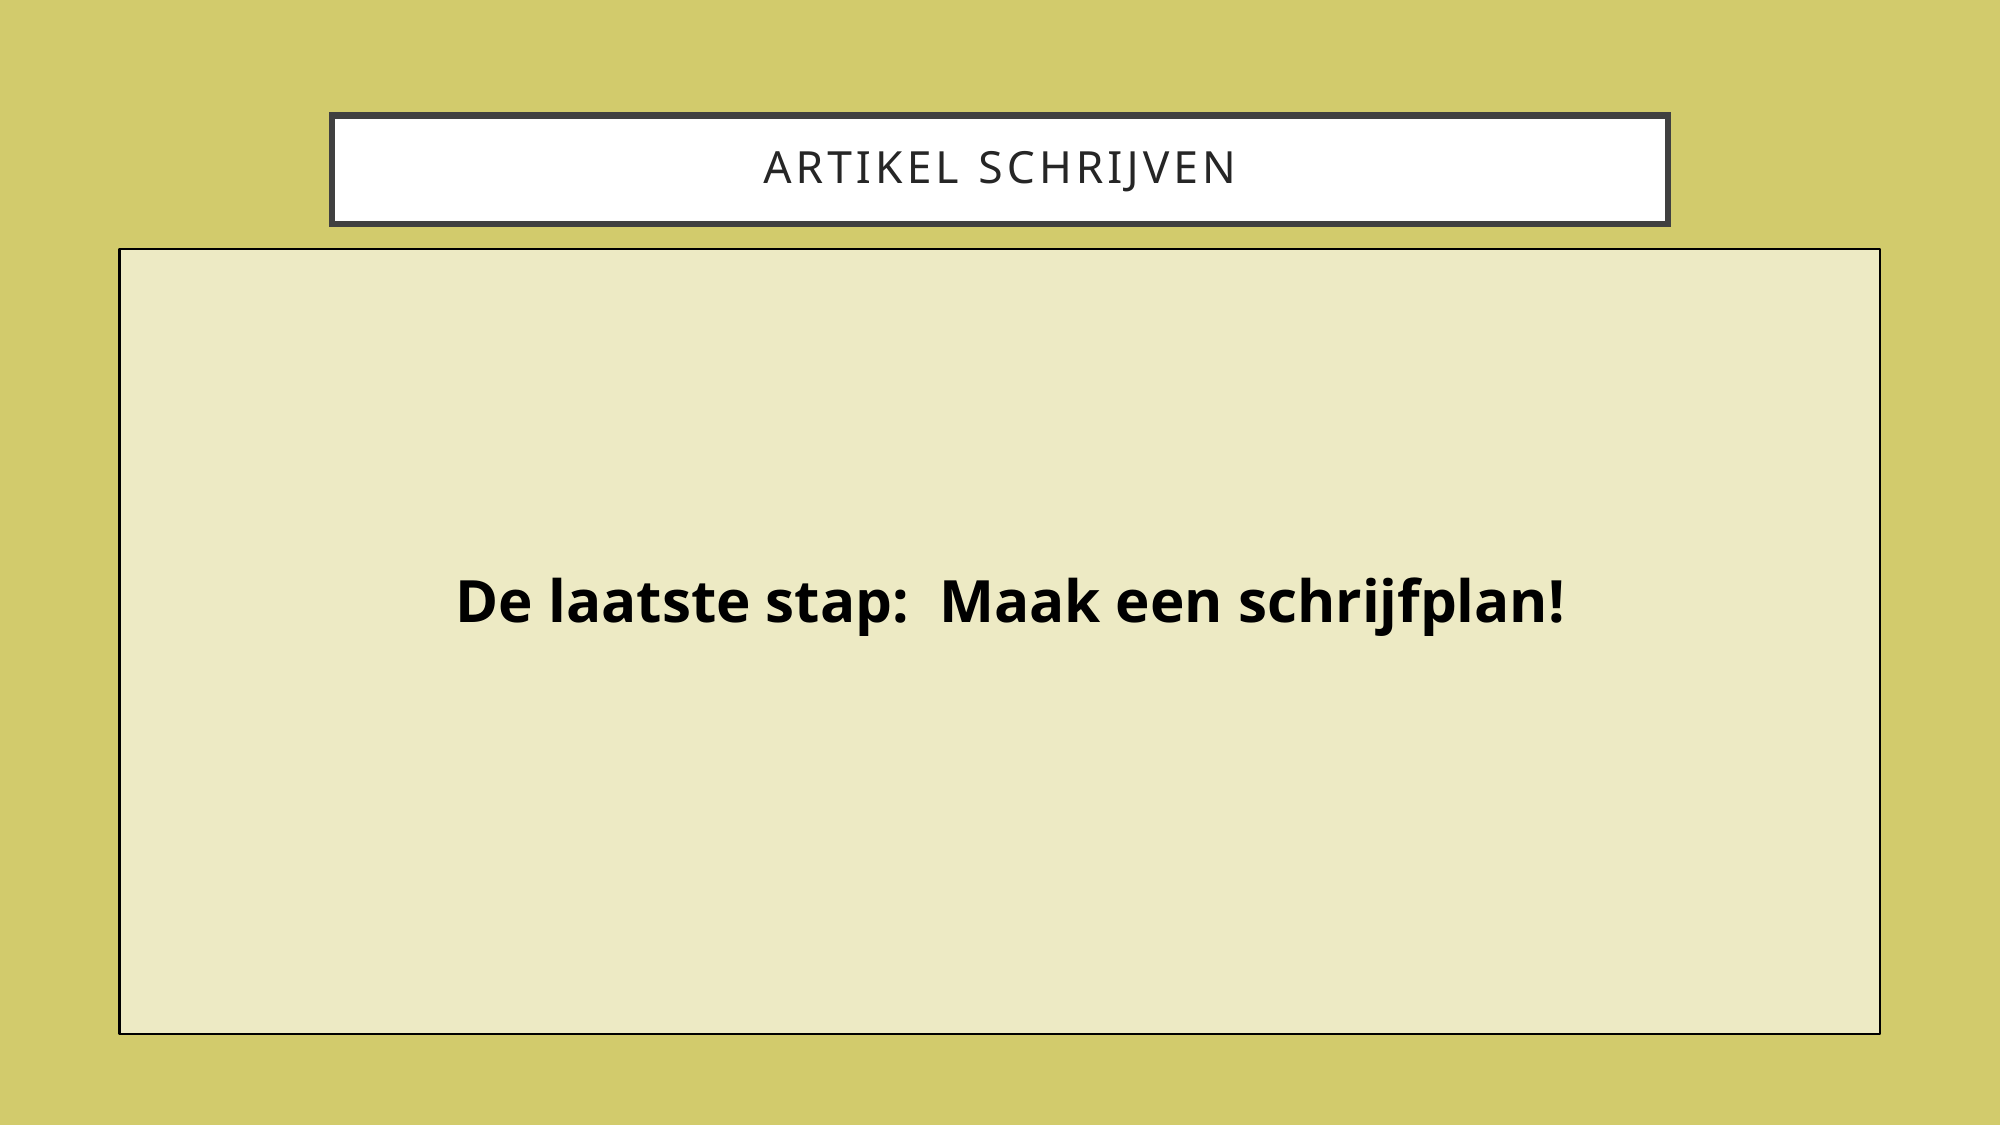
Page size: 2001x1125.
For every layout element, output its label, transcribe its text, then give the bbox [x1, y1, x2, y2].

text_box [118, 248, 1881, 1035]
title Artikel schrijven [329, 112, 1671, 227]
text_box De laatste stap: Maak een schrijfplan! [441, 556, 2000, 1051]
